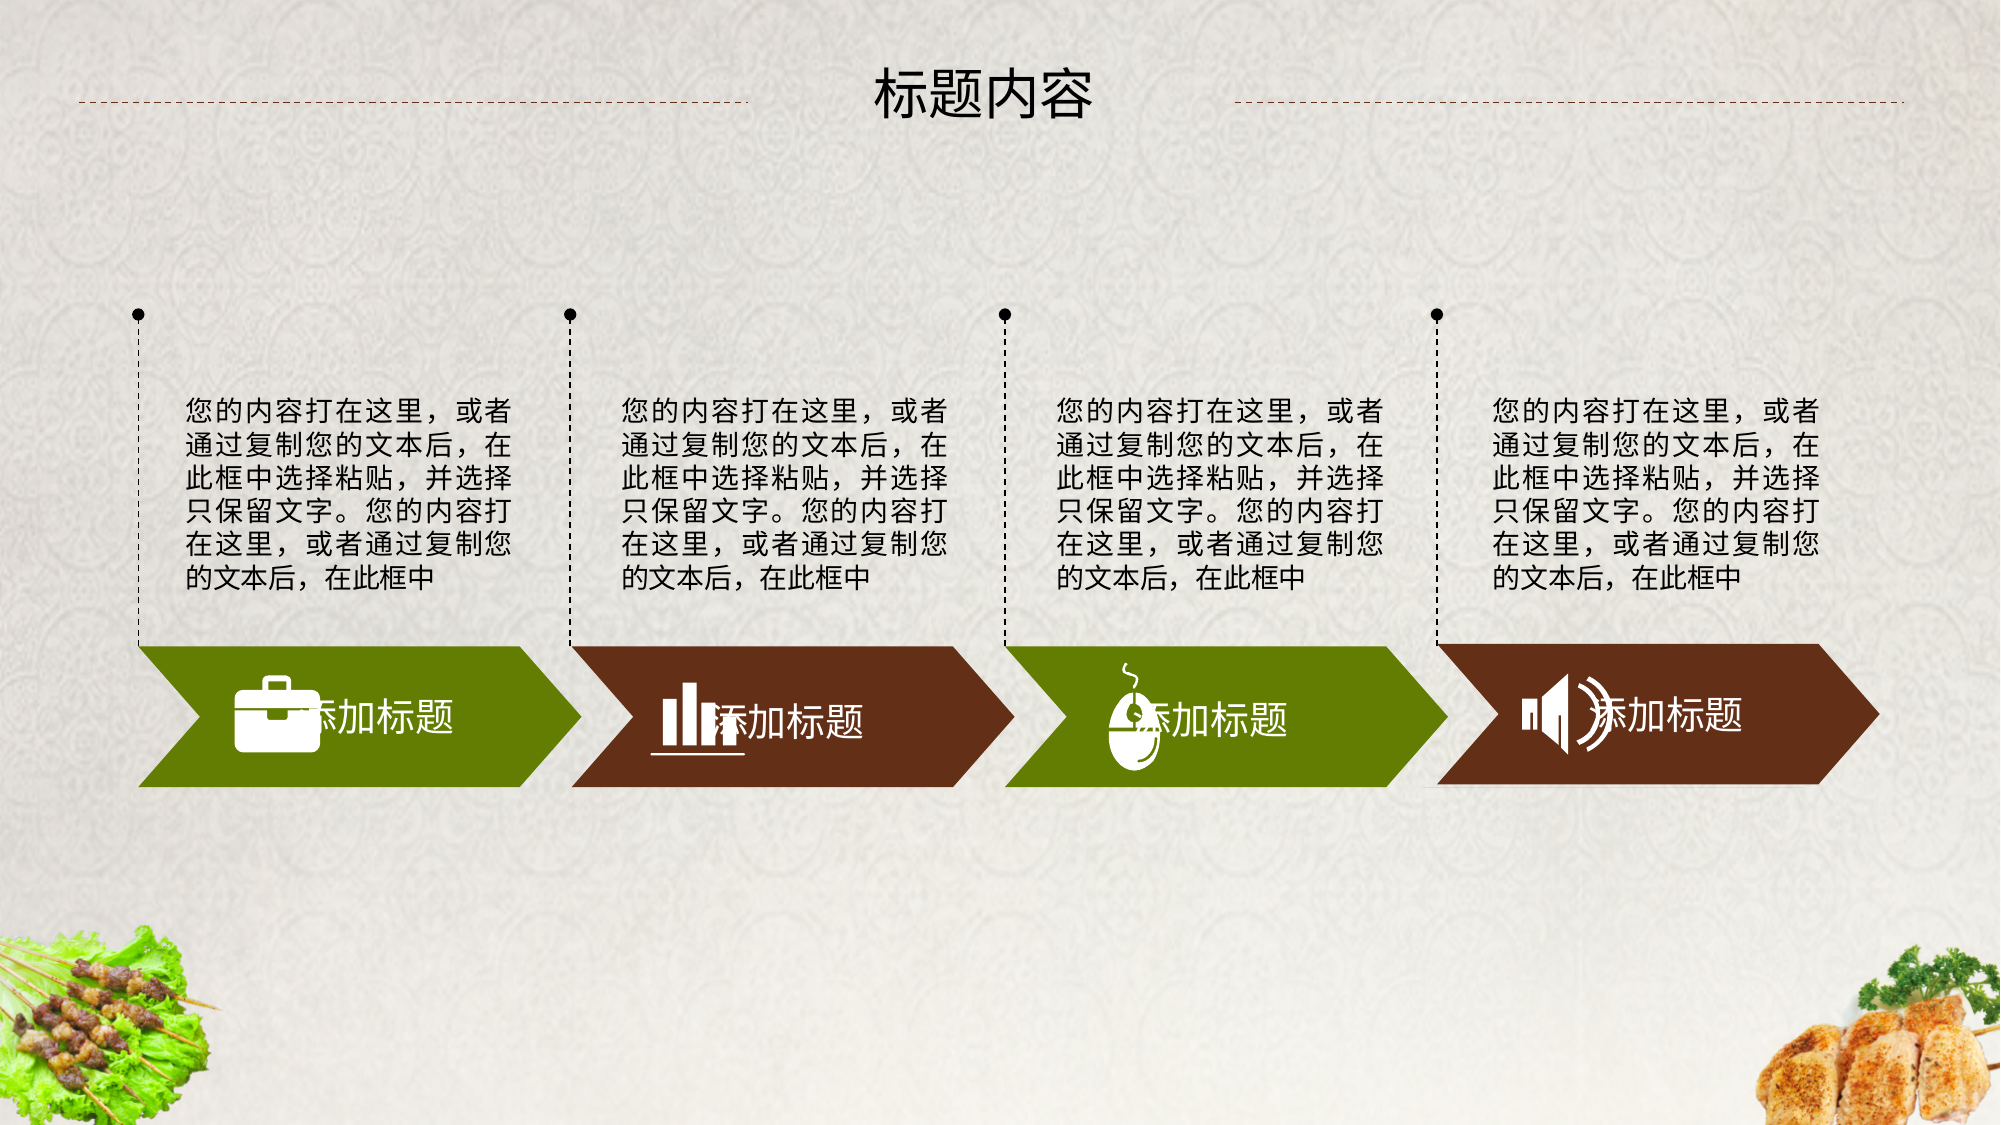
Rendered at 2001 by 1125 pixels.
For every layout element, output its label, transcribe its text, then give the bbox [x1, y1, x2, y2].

text_box 您的内容打在这里，或者通过复制您的文本后，在此框中选择粘贴，并选择只保留文字。您的内容打在这里，或者通过复制您的文本后，在此框中 [1042, 386, 1399, 602]
text_box 标题内容 [811, 51, 1158, 133]
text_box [138, 646, 582, 788]
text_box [1015, 646, 1448, 788]
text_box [1436, 643, 1880, 785]
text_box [582, 646, 1015, 788]
text_box 您的内容打在这里，或者通过复制您的文本后，在此框中选择粘贴，并选择只保留文字。您的内容打在这里，或者通过复制您的文本后，在此框中 [170, 386, 528, 602]
text_box 您的内容打在这里，或者通过复制您的文本后，在此框中选择粘贴，并选择只保留文字。您的内容打在这里，或者通过复制您的文本后，在此框中 [1477, 386, 1835, 602]
text_box 您的内容打在这里，或者通过复制您的文本后，在此框中选择粘贴，并选择只保留文字。您的内容打在这里，或者通过复制您的文本后，在此框中 [606, 386, 964, 602]
picture [0, 0, 2001, 1125]
